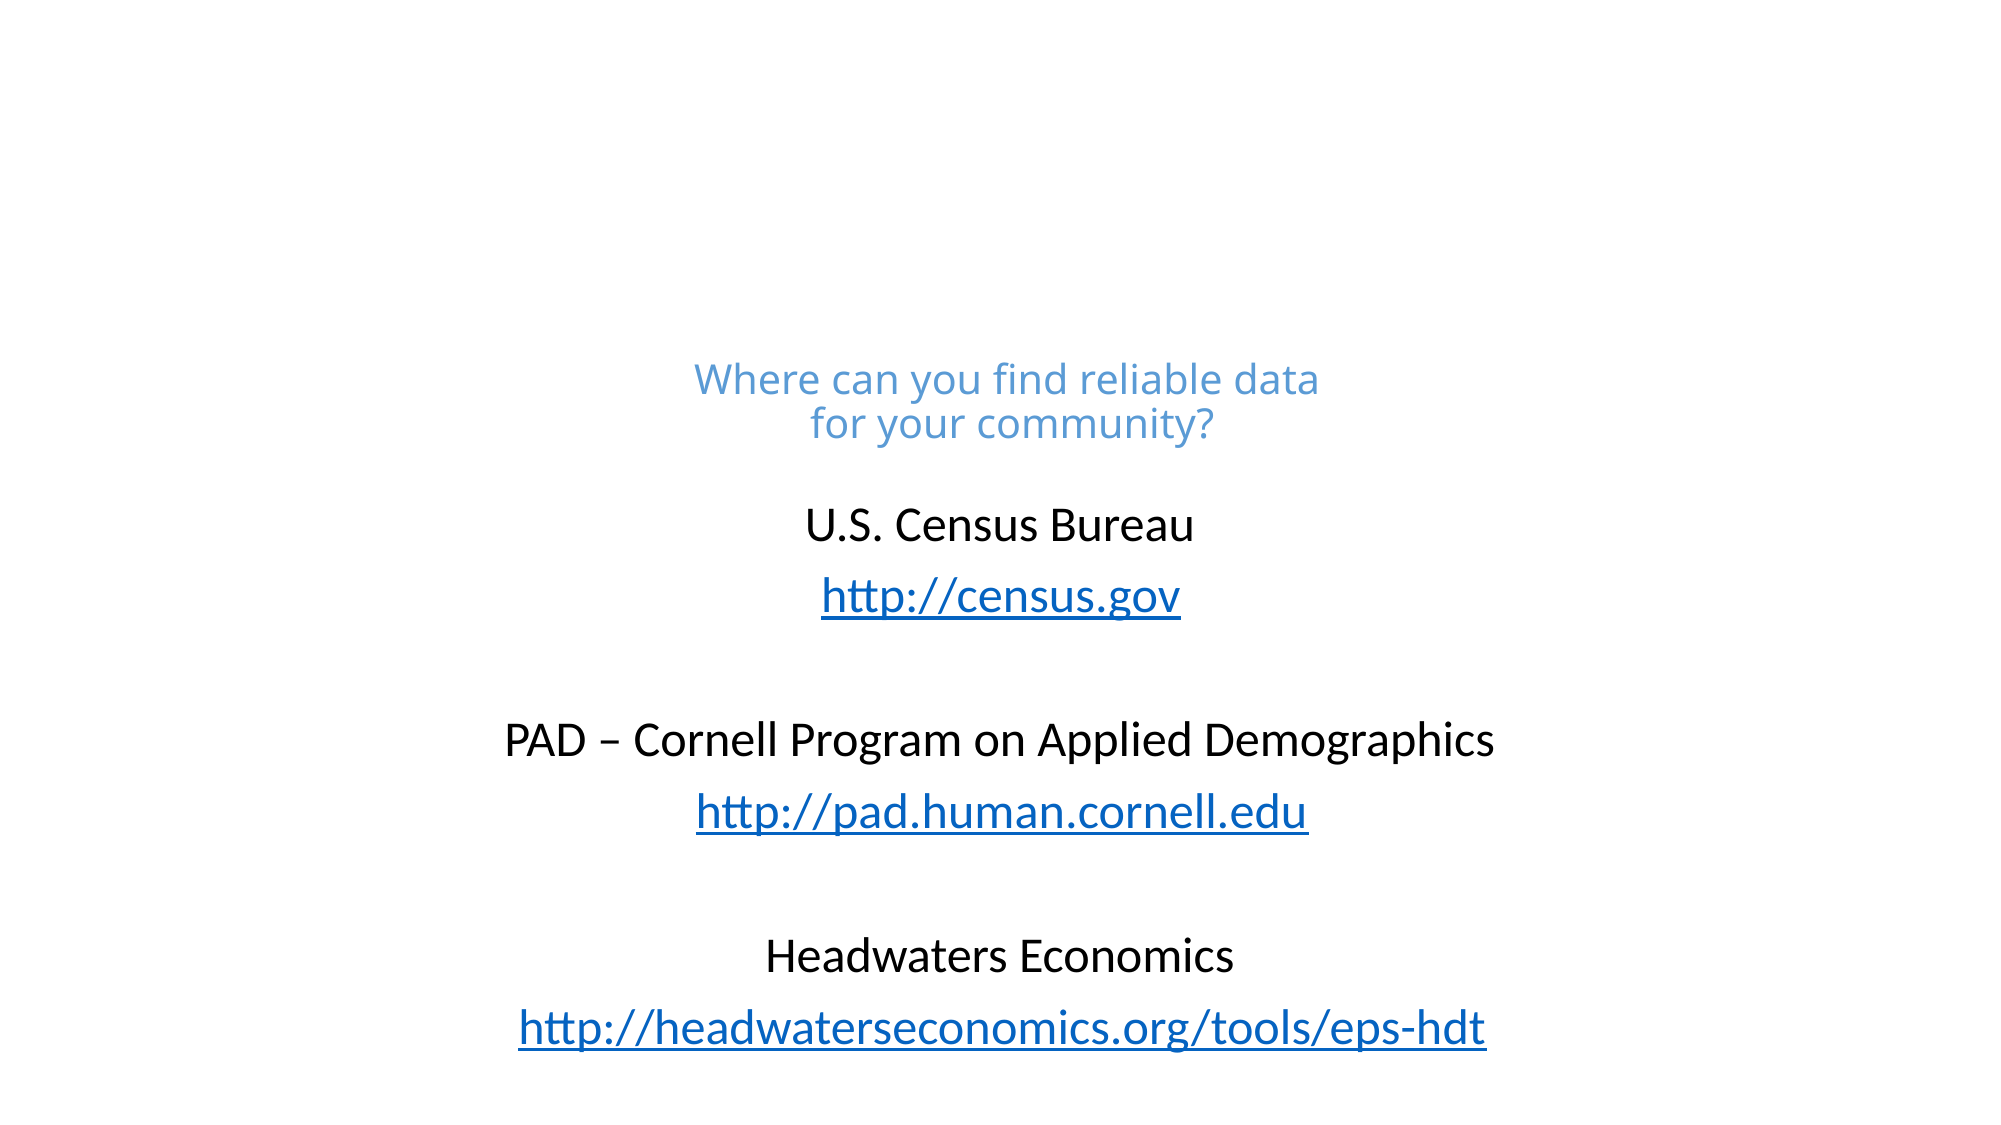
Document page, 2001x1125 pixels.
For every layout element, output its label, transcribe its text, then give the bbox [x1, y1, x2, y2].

title Where can you find reliable data for your community? [337, 350, 1688, 550]
list U.S. Census Bureau http://census.gov PAD – Cornell Program on Applied Demographics http://pad.human.cornell.edu Headwaters Economics http://headwaterseconomics.org/tools/eps-hdt [324, 412, 1675, 1063]
